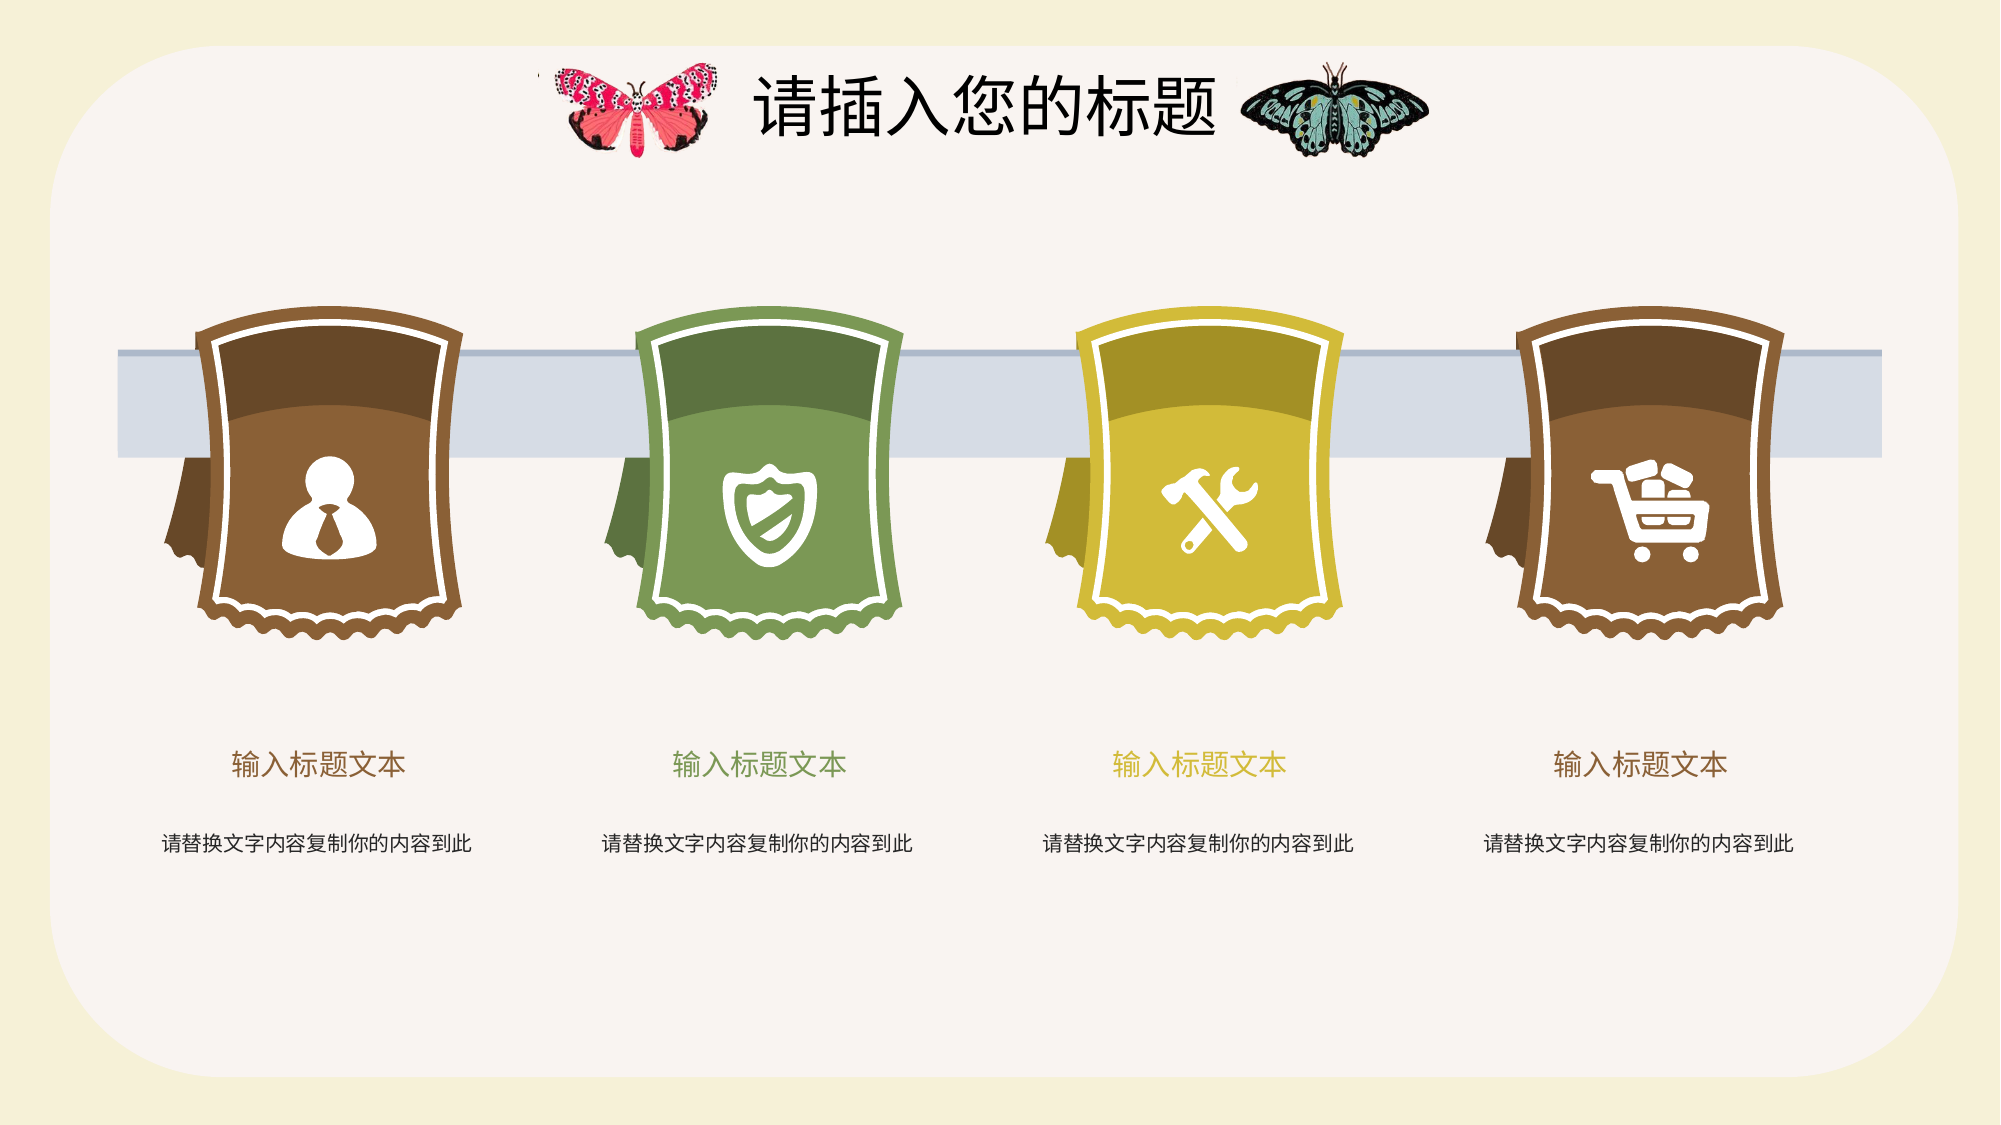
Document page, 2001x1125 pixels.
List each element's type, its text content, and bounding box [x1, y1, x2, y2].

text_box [117, 296, 1883, 641]
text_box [585, 640, 935, 925]
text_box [1466, 640, 1816, 925]
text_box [144, 640, 494, 925]
picture [538, 47, 735, 162]
picture [1235, 57, 1433, 164]
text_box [1026, 640, 1375, 925]
text_box 请插入您的标题 [736, 57, 1234, 152]
